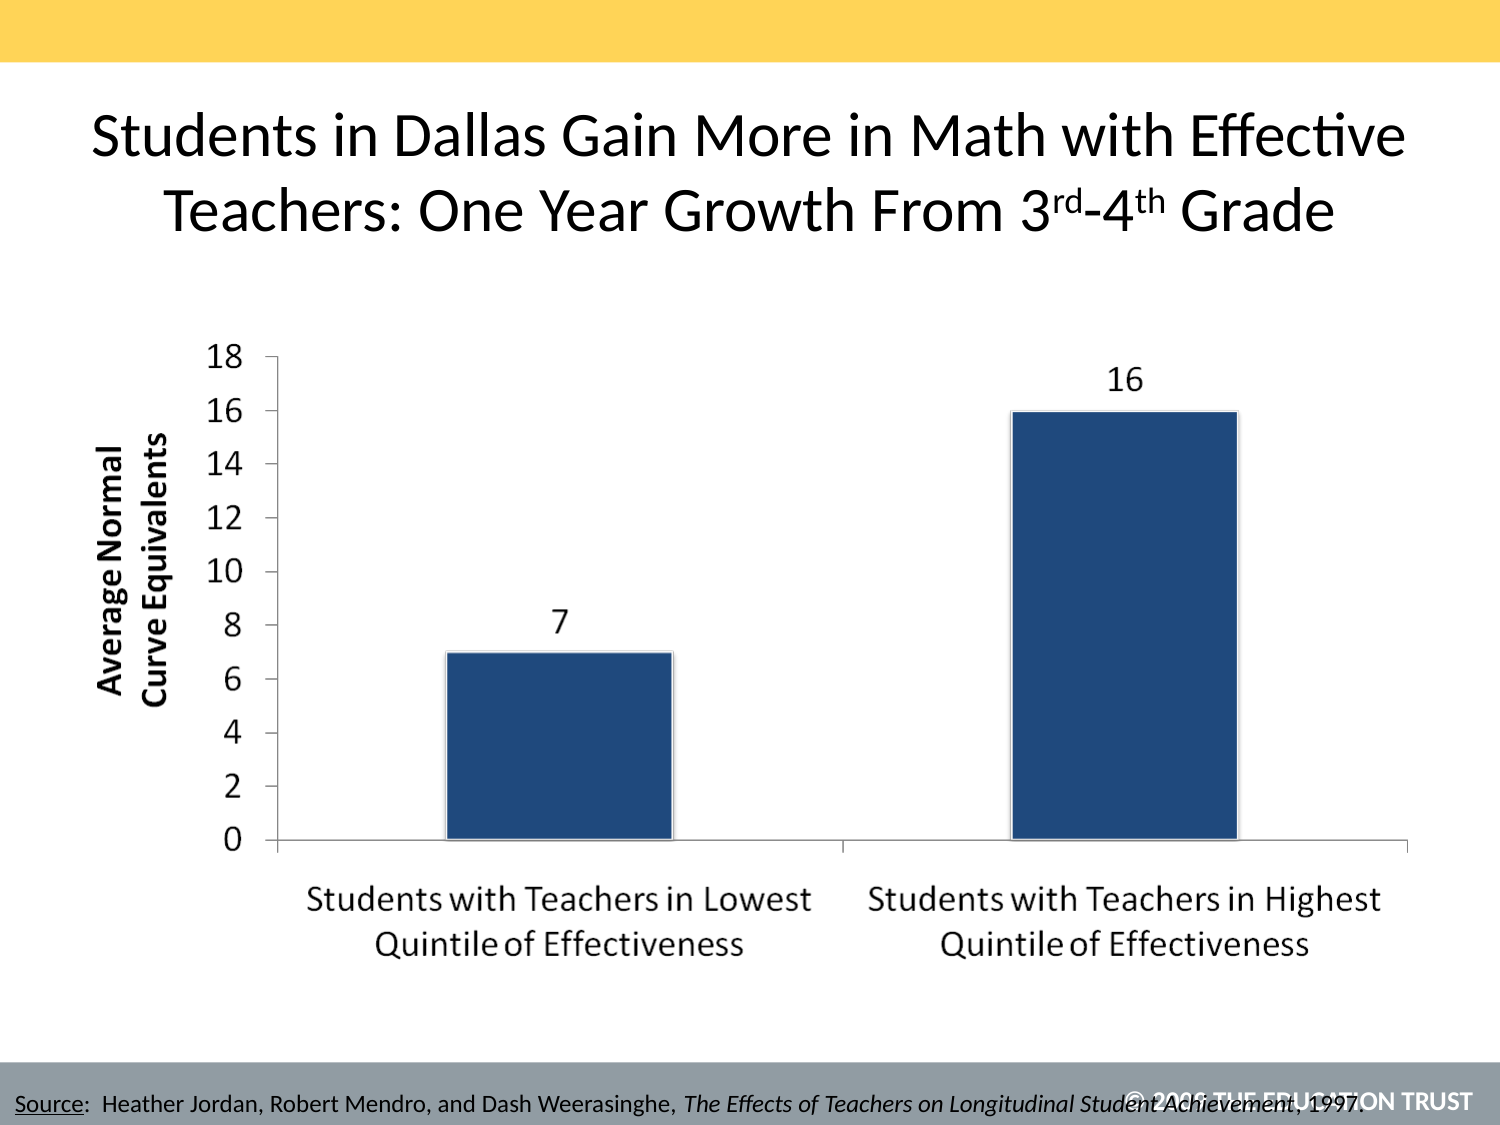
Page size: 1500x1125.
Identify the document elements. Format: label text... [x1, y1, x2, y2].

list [63, 308, 1423, 1050]
text_box Source: Heather Jordan, Robert Mendro, and Dash Weerasinghe, The Effects of Teachers on Longitudinal Student Achievement, 1997. [0, 1079, 1388, 1125]
title Students in Dallas Gain More in Math with Effective Teachers: One Year Growth From 3rd-4th Grade [74, 74, 1426, 263]
